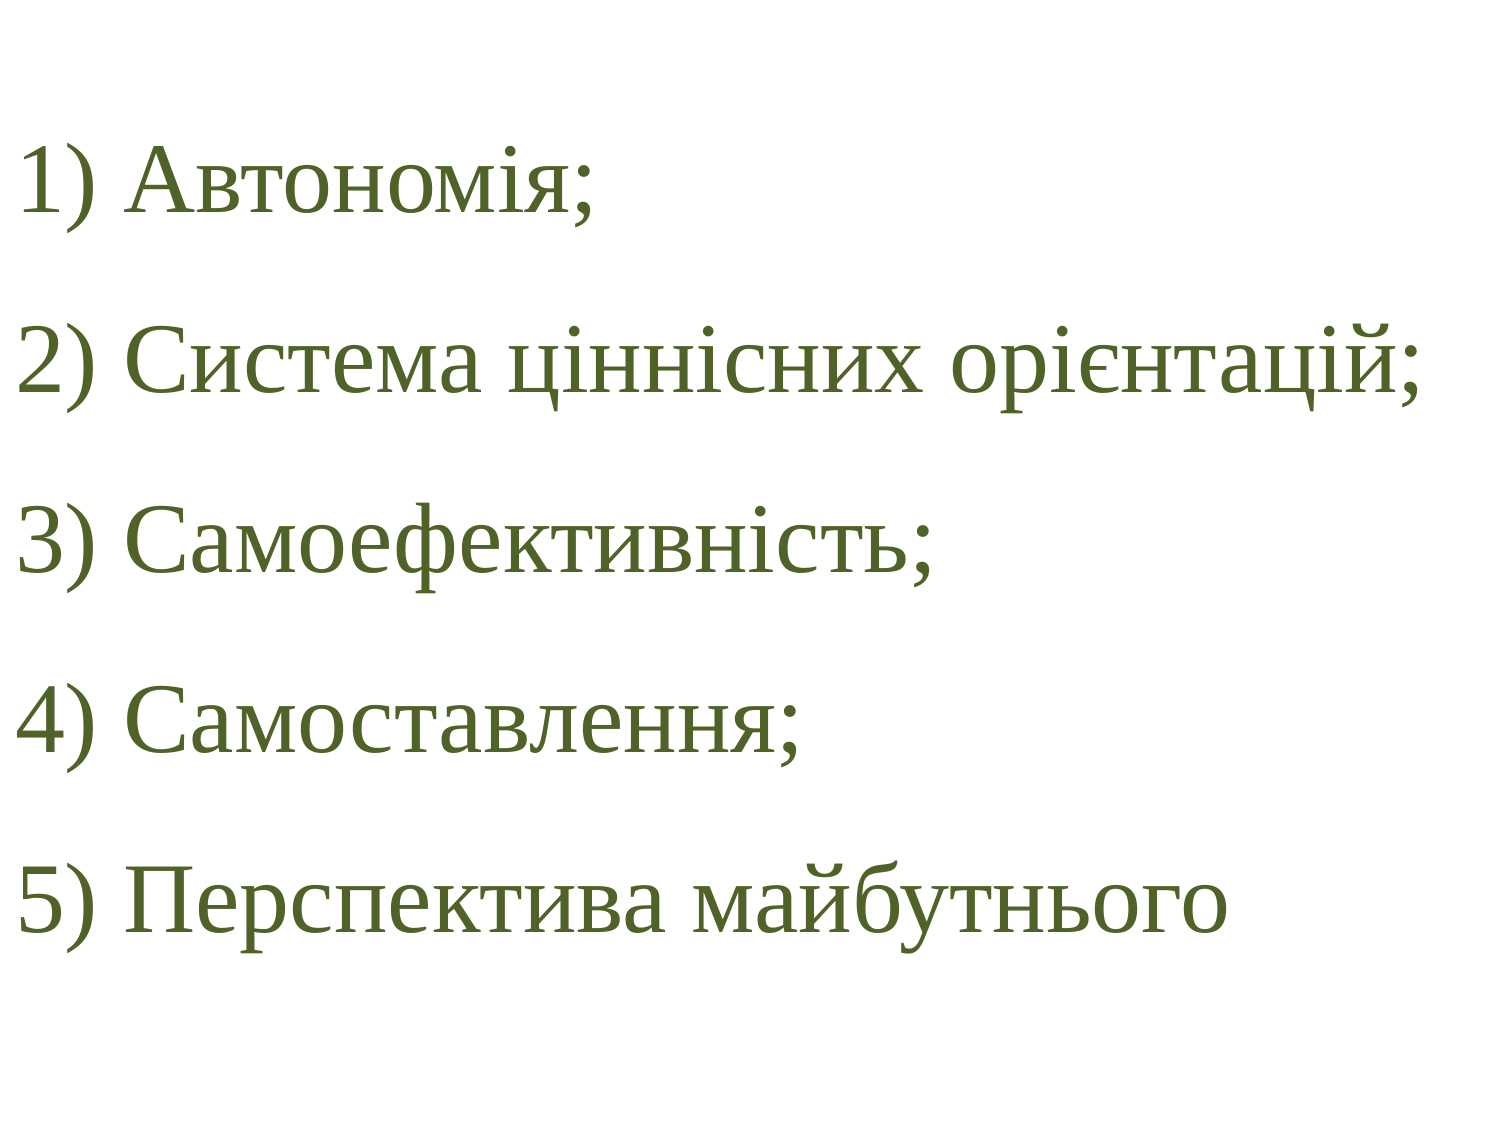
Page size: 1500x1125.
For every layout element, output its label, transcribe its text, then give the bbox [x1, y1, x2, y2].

title 1) Автономія; 2) Система ціннісних орієнтацій; 3) Самоефективність; 4) Самоставлення; 5) Перспектива майбутнього [0, 0, 1500, 1125]
